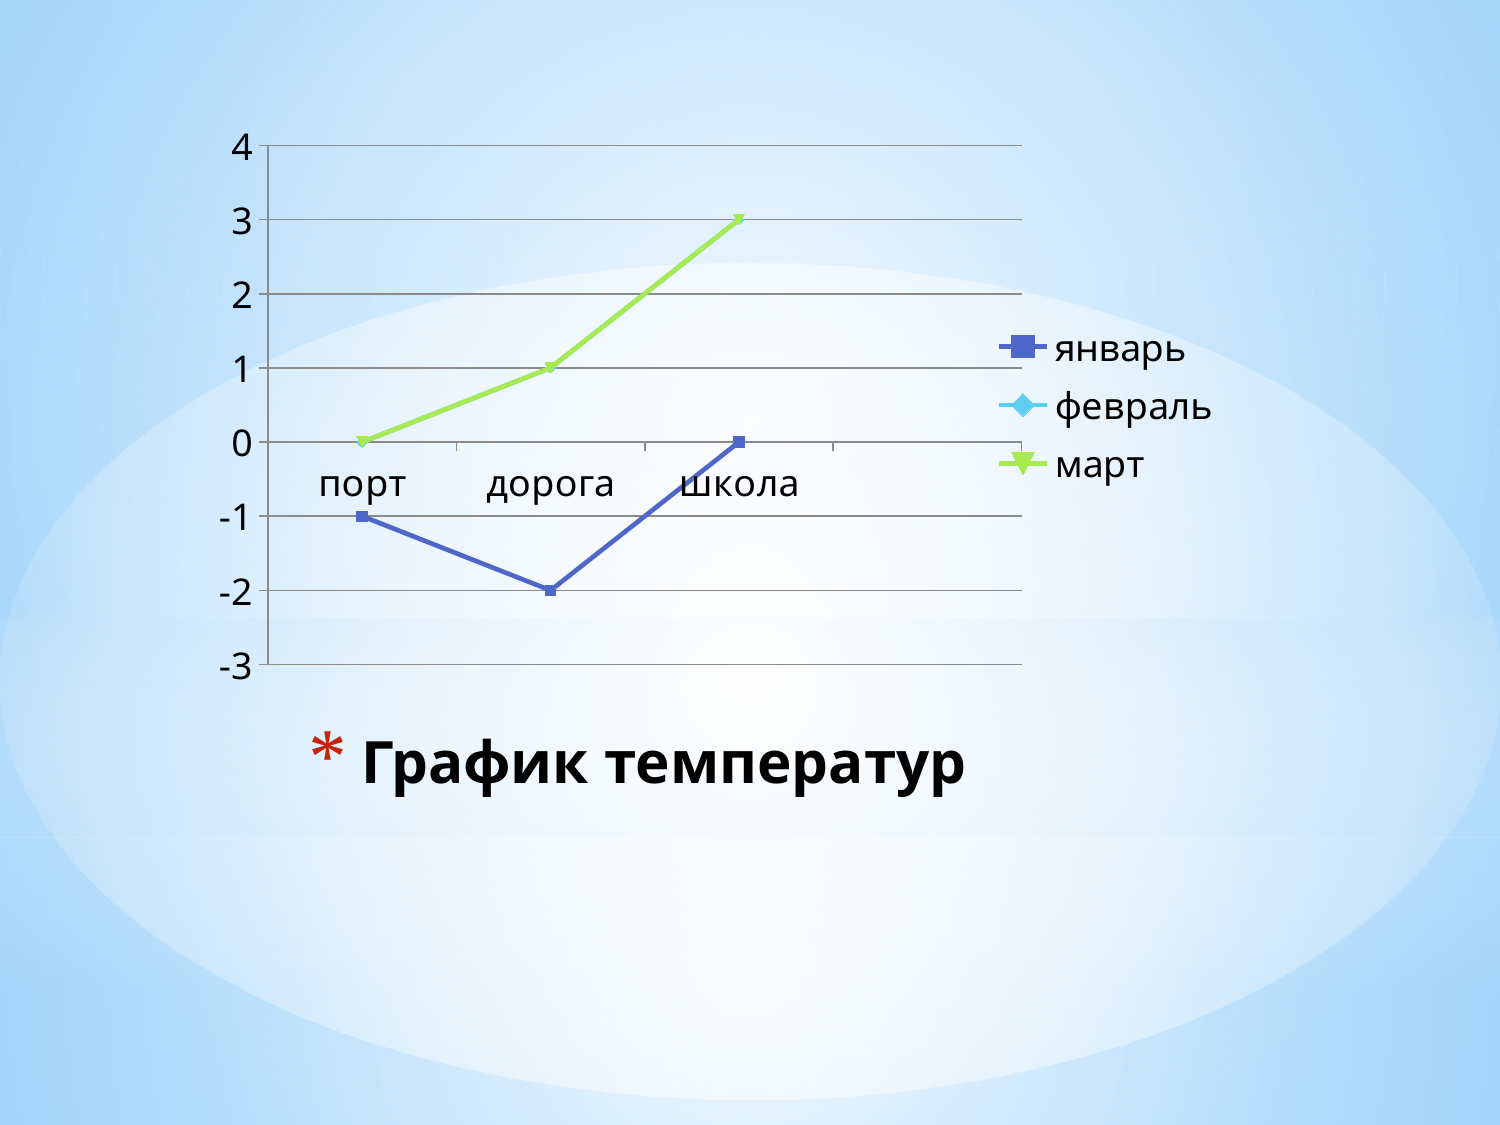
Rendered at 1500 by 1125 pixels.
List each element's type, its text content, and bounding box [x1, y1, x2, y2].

title График температур [294, 717, 1363, 905]
chart [187, 119, 1238, 691]
